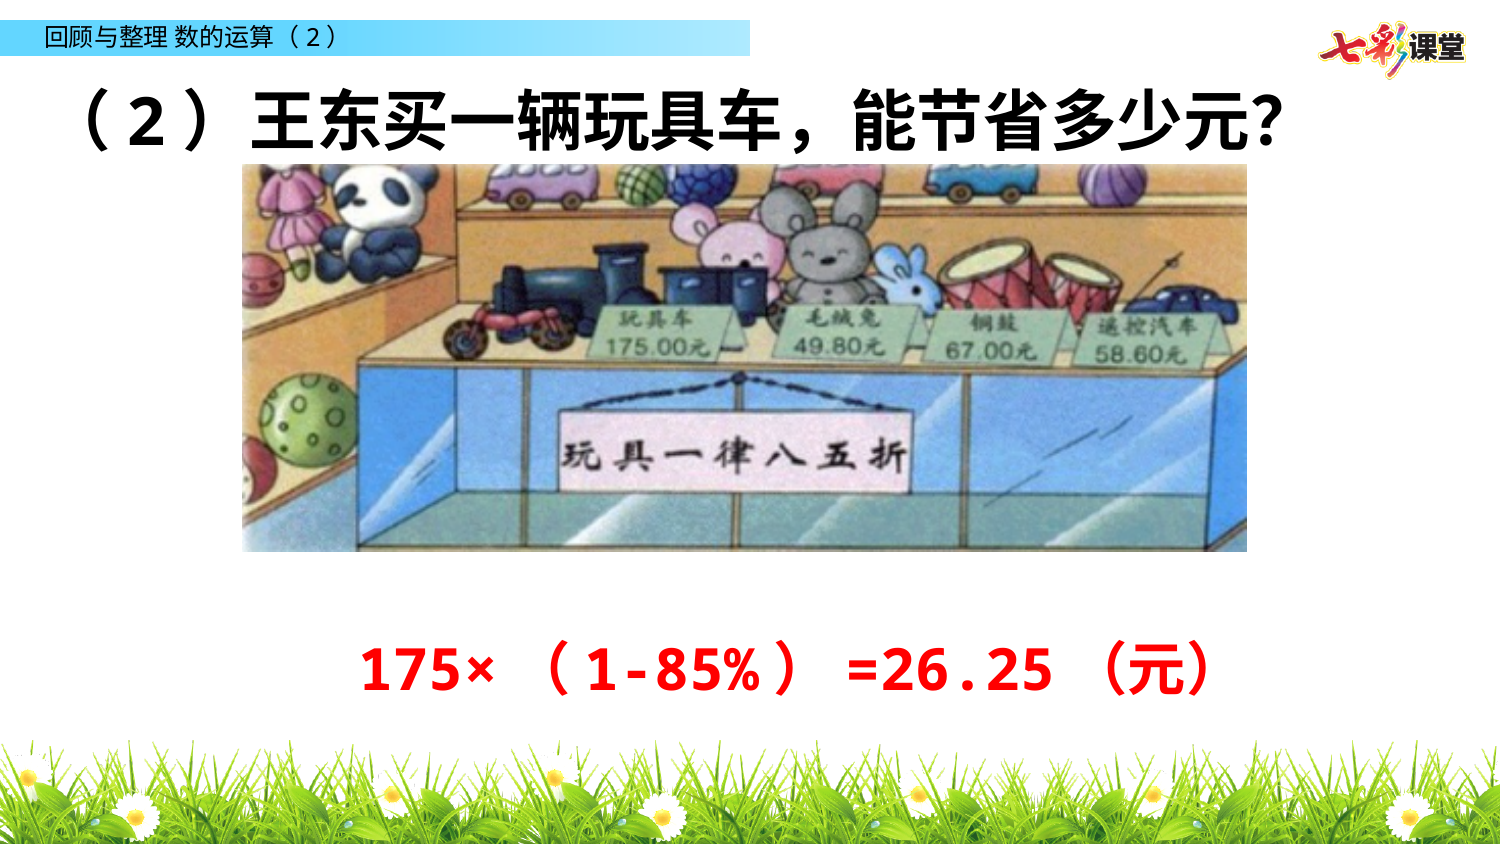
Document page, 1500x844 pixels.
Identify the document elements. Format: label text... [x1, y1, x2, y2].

text_box 175×（1-85%）=26.25（元） [343, 610, 1270, 710]
picture [1316, 20, 1468, 80]
picture [0, 740, 1500, 844]
picture [241, 164, 1247, 552]
text_box （2）王东买一辆玩具车，能节省多少元？ [29, 55, 1294, 167]
